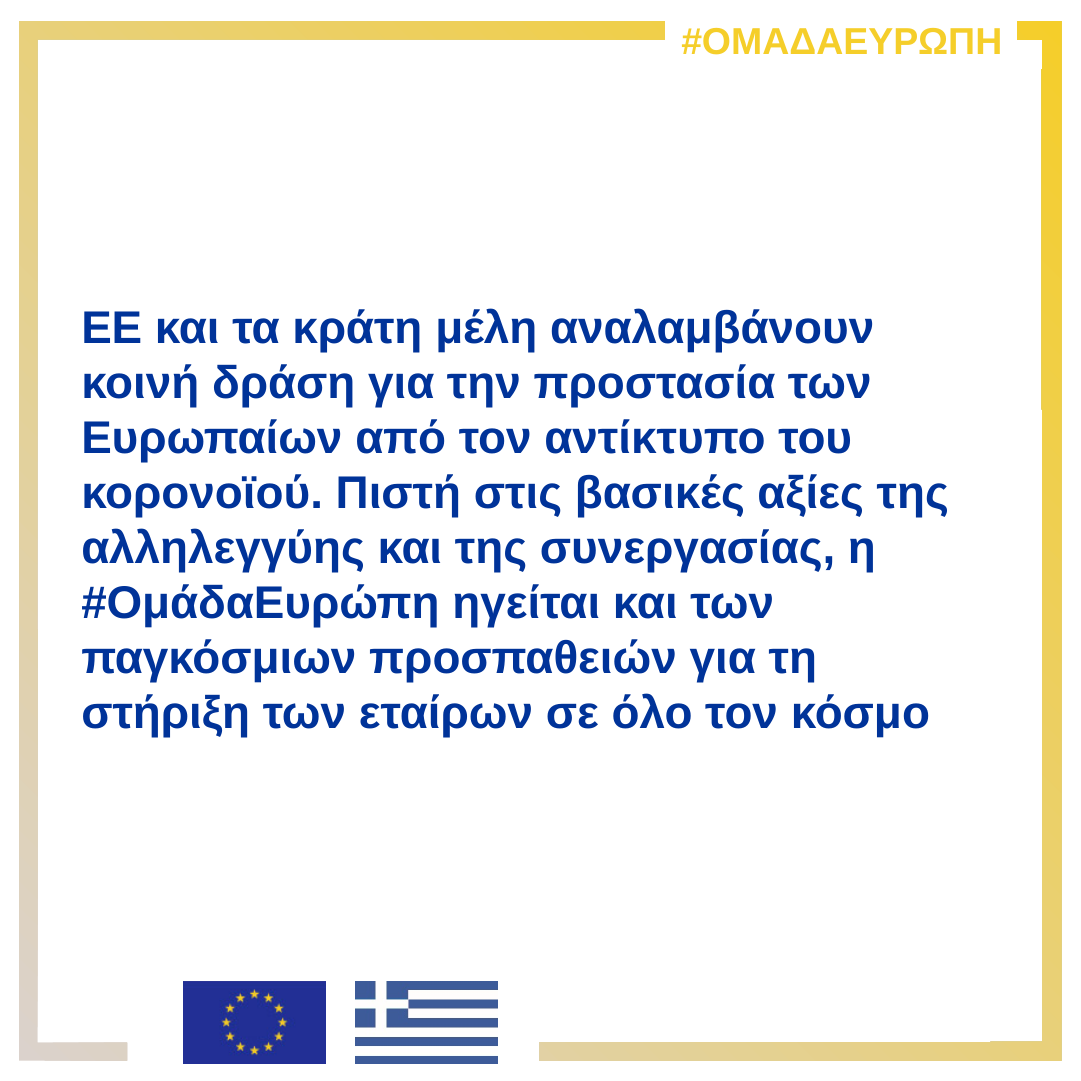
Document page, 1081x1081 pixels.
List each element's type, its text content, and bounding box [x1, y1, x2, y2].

text_box [18, 20, 666, 1062]
picture [354, 980, 499, 1065]
text_box #ΟΜΑΔΑΕΥΡΩΠΗ [666, 9, 1018, 70]
text_box [538, 20, 1063, 1062]
picture [182, 980, 327, 1065]
text_box ΕΕ και τα κράτη μέλη αναλαμβάνουν κοινή δράση για την προστασία των Ευρωπαίων από τον αντίκτυπο του κορονοϊού. Πιστή στις βασικές αξίες της αλληλεγγύης και της συνεργασίας, η #ΟμάδαΕυρώπη ηγείται και των παγκόσμιων προσπαθειών για τη στήριξη των εταίρων σε όλο τον κόσμο [66, 290, 1013, 745]
